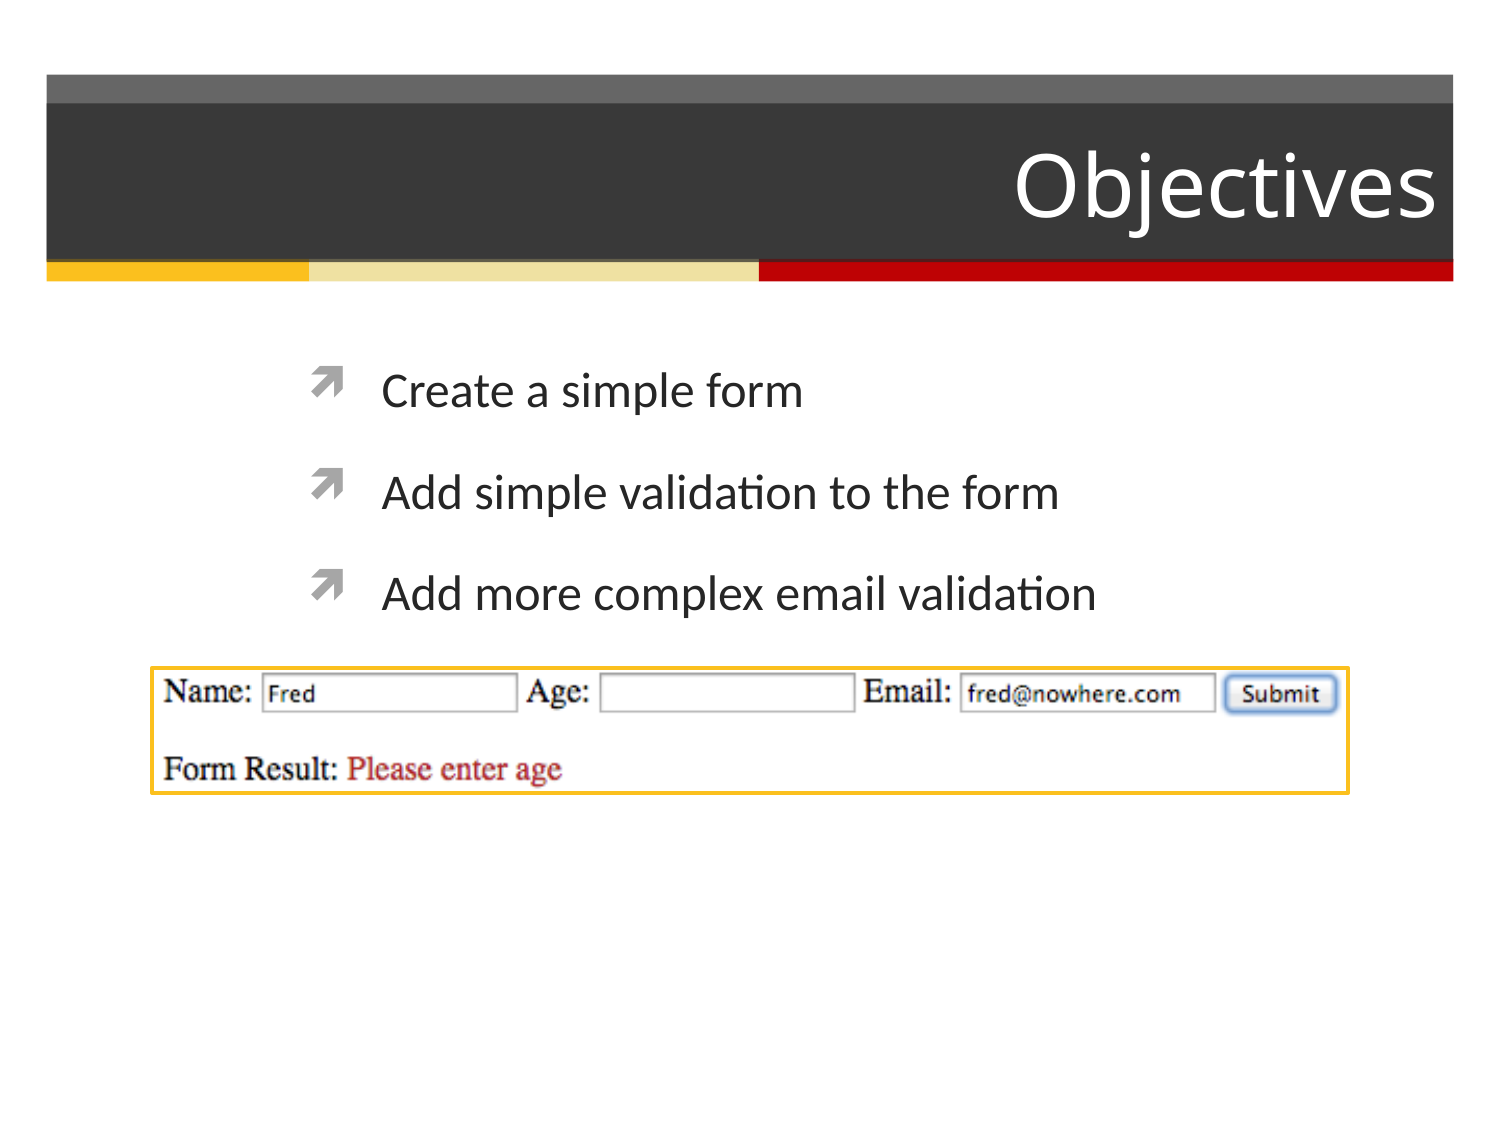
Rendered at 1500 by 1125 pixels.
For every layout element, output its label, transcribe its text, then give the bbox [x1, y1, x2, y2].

picture [153, 669, 1347, 792]
list Create a simple form Add simple validation to the form Add more complex email validation [292, 350, 1454, 1005]
title Objectives [46, 103, 1454, 263]
